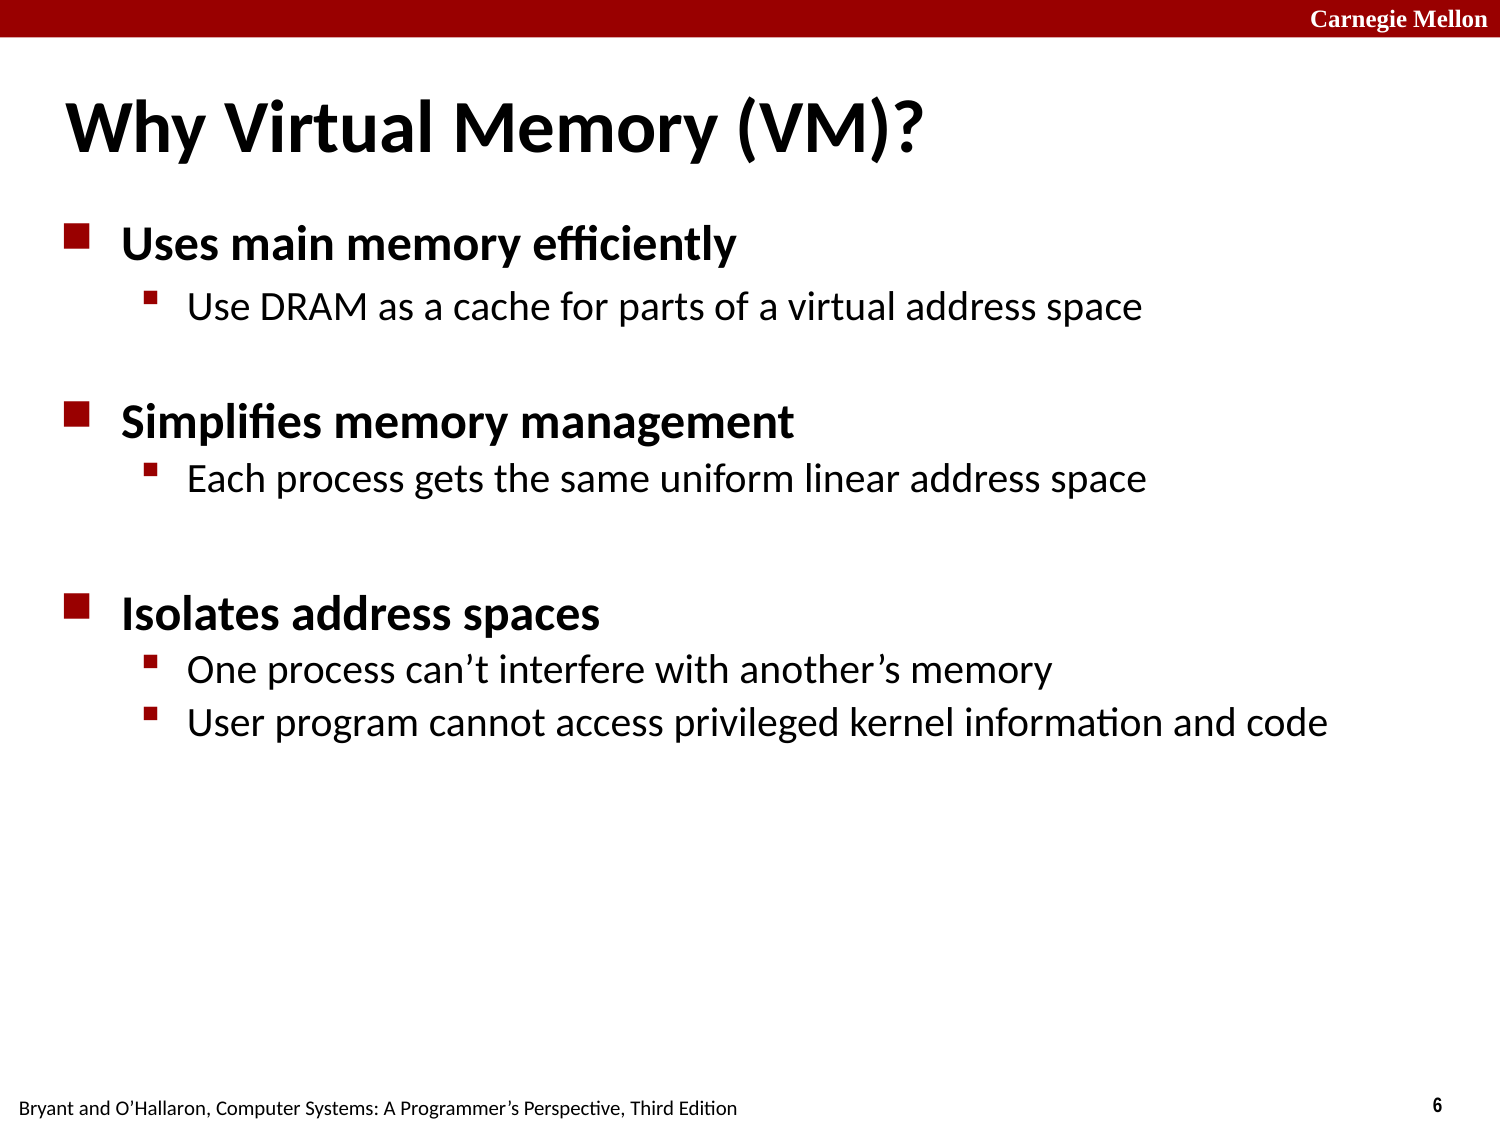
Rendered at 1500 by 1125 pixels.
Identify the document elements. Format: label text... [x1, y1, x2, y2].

list Uses main memory efficiently Use DRAM as a cache for parts of a virtual address space Simplifies memory management Each process gets the same uniform linear address space Isolates address spaces One process can’t interfere with another’s memory User program cannot access privileged kernel information and code [49, 213, 1476, 1113]
title Why Virtual Memory (VM)? [49, 74, 1363, 170]
